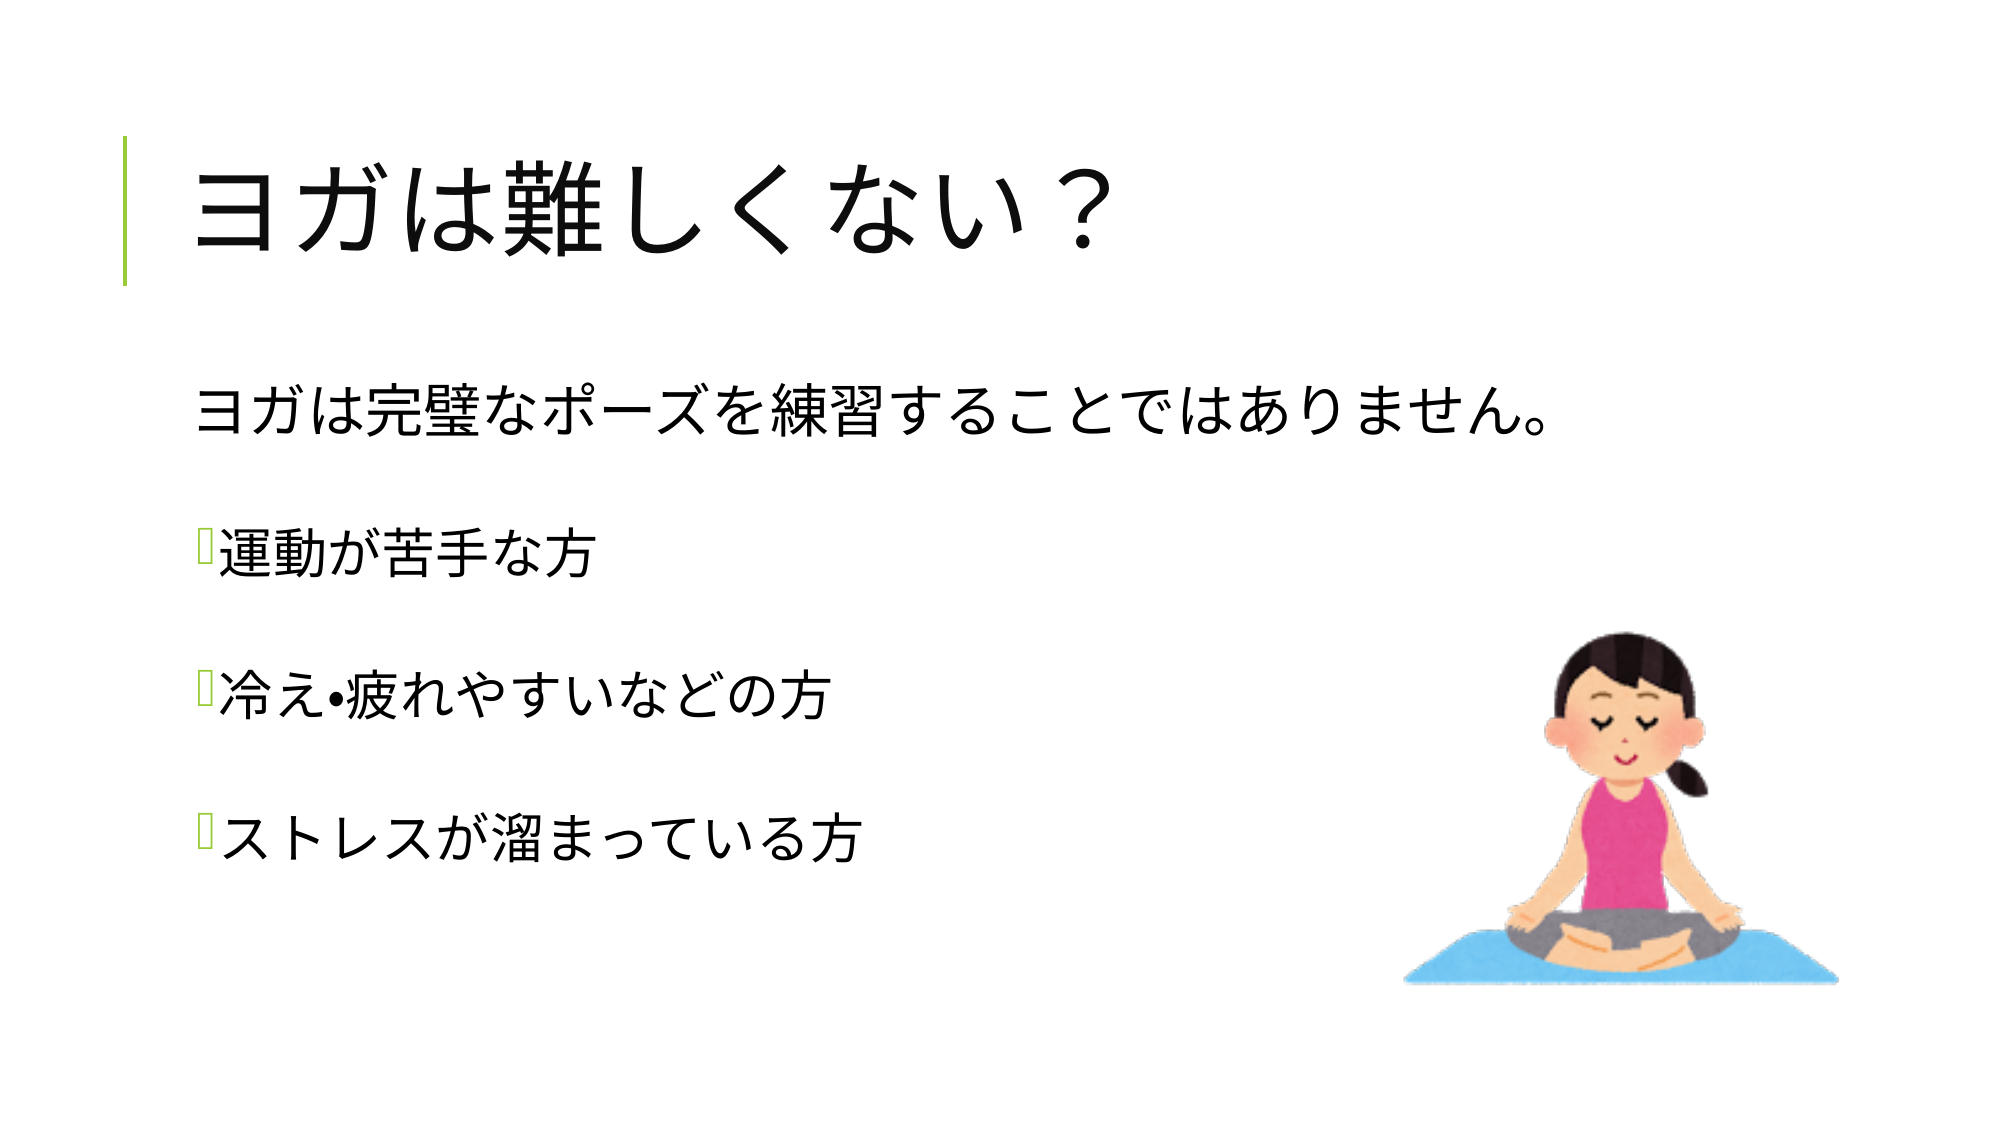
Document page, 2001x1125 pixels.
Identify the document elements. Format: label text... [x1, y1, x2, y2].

picture [1400, 598, 1844, 1042]
title ヨガは難しくない？ [168, 96, 1763, 342]
list ヨガは完璧なポーズを練習することではありません。 運動が苦手な方 冷え・疲れやすいなどの方 ストレスが溜まっている方 [168, 375, 1763, 1035]
